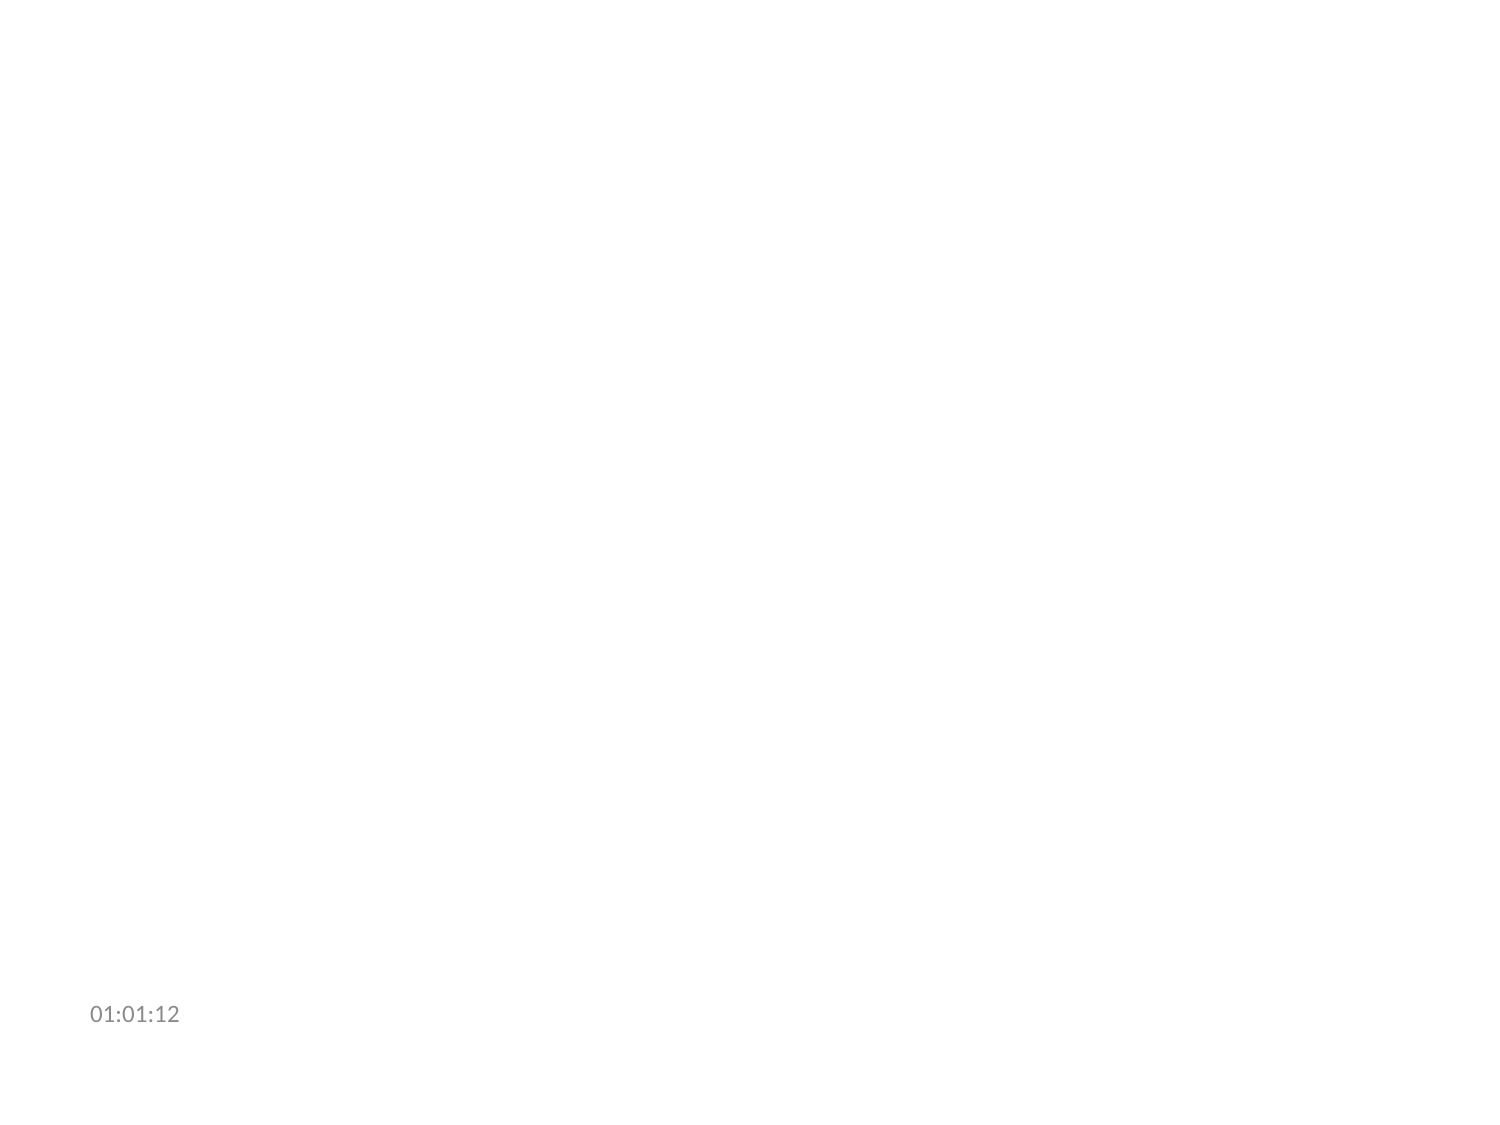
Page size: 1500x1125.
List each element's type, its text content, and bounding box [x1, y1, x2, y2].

text_box 15:35:09 [75, 982, 425, 1043]
